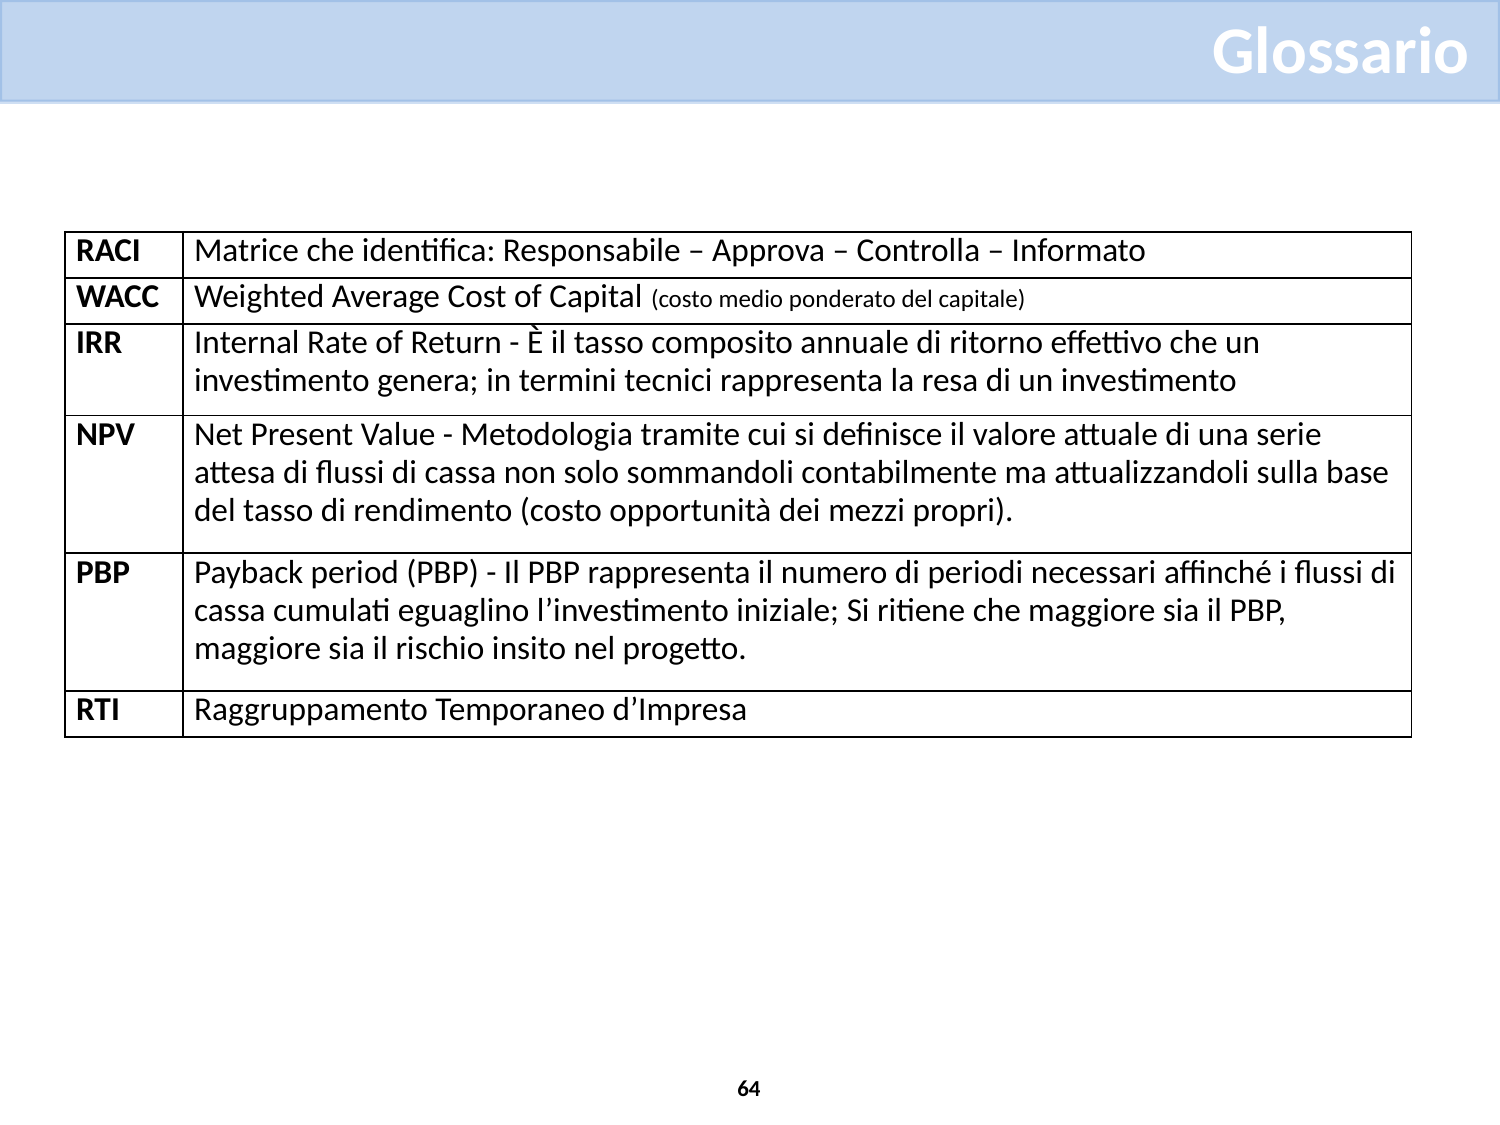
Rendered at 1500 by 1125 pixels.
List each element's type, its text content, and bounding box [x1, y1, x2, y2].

table_cell Internal Rate of Return - È il tasso composito annuale di ritorno effettivo che un investimento genera; in termini tecnici rappresenta la resa di un investimento [184, 325, 1411, 415]
table_header Matrice che identifica: Responsabile – Approva – Controlla – Informato [184, 233, 1411, 277]
table_cell Raggruppamento Temporaneo d’Impresa [184, 692, 1411, 736]
table_cell Net Present Value - Metodologia tramite cui si definisce il valore attuale di una serie attesa di flussi di cassa non solo sommandoli contabilmente ma attualizzandoli sulla base del tasso di rendimento (costo opportunità dei mezzi propri). [184, 416, 1411, 552]
text_box 64 [573, 1057, 924, 1118]
table_cell WACC [66, 279, 182, 323]
table_cell Payback period (PBP) - Il PBP rappresenta il numero di periodi necessari affinché i flussi di cassa cumulati eguaglino l’investimento iniziale; Si ritiene che maggiore sia il PBP, maggiore sia il rischio insito nel progetto. [184, 554, 1411, 690]
text_box Glossario [714, 0, 1500, 95]
table_header RACI [66, 233, 182, 277]
table_cell RTI [66, 692, 182, 736]
table_cell NPV [66, 416, 182, 552]
table_cell PBP [66, 554, 182, 690]
table_cell IRR [66, 325, 182, 415]
table_cell Weighted Average Cost of Capital (costo medio ponderato del capitale) [184, 279, 1411, 323]
